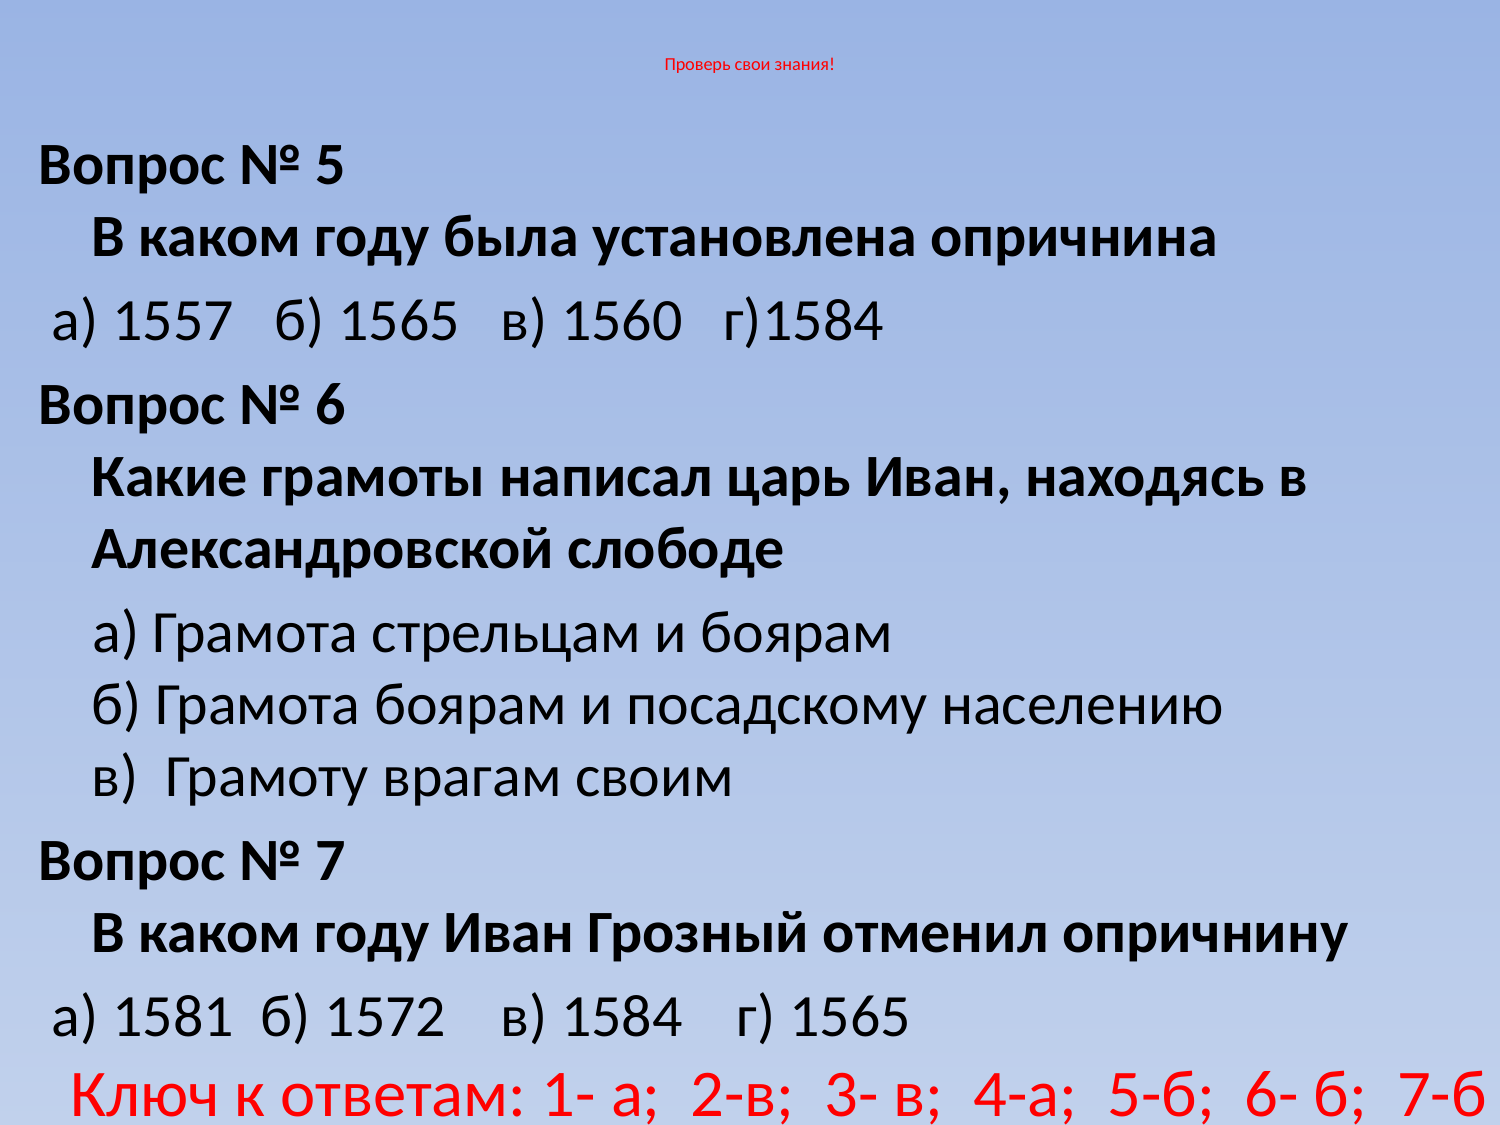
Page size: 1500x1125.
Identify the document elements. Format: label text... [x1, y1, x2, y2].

list Вопрос № 5 В каком году была установлена опричнина а) 1557 б) 1565 в) 1560 г)1584 Вопрос № 6 Какие грамоты написал царь Иван, находясь в Александровской слободе а) Грамота стрельцам и боярам б) Грамота боярам и посадскому населению в) Грамоту врагам своим Вопрос № 7 В каком году Иван Грозный отменил опричнину а) 1581 б) 1572 в) 1584 г) 1565 [23, 117, 1477, 1067]
text_box Ключ к ответам: 1- а; 2-в; 3- в; 4-а; 5-б; 6- б; 7-б [55, 1042, 1500, 1125]
title Проверь свои знания! [75, 45, 1425, 82]
